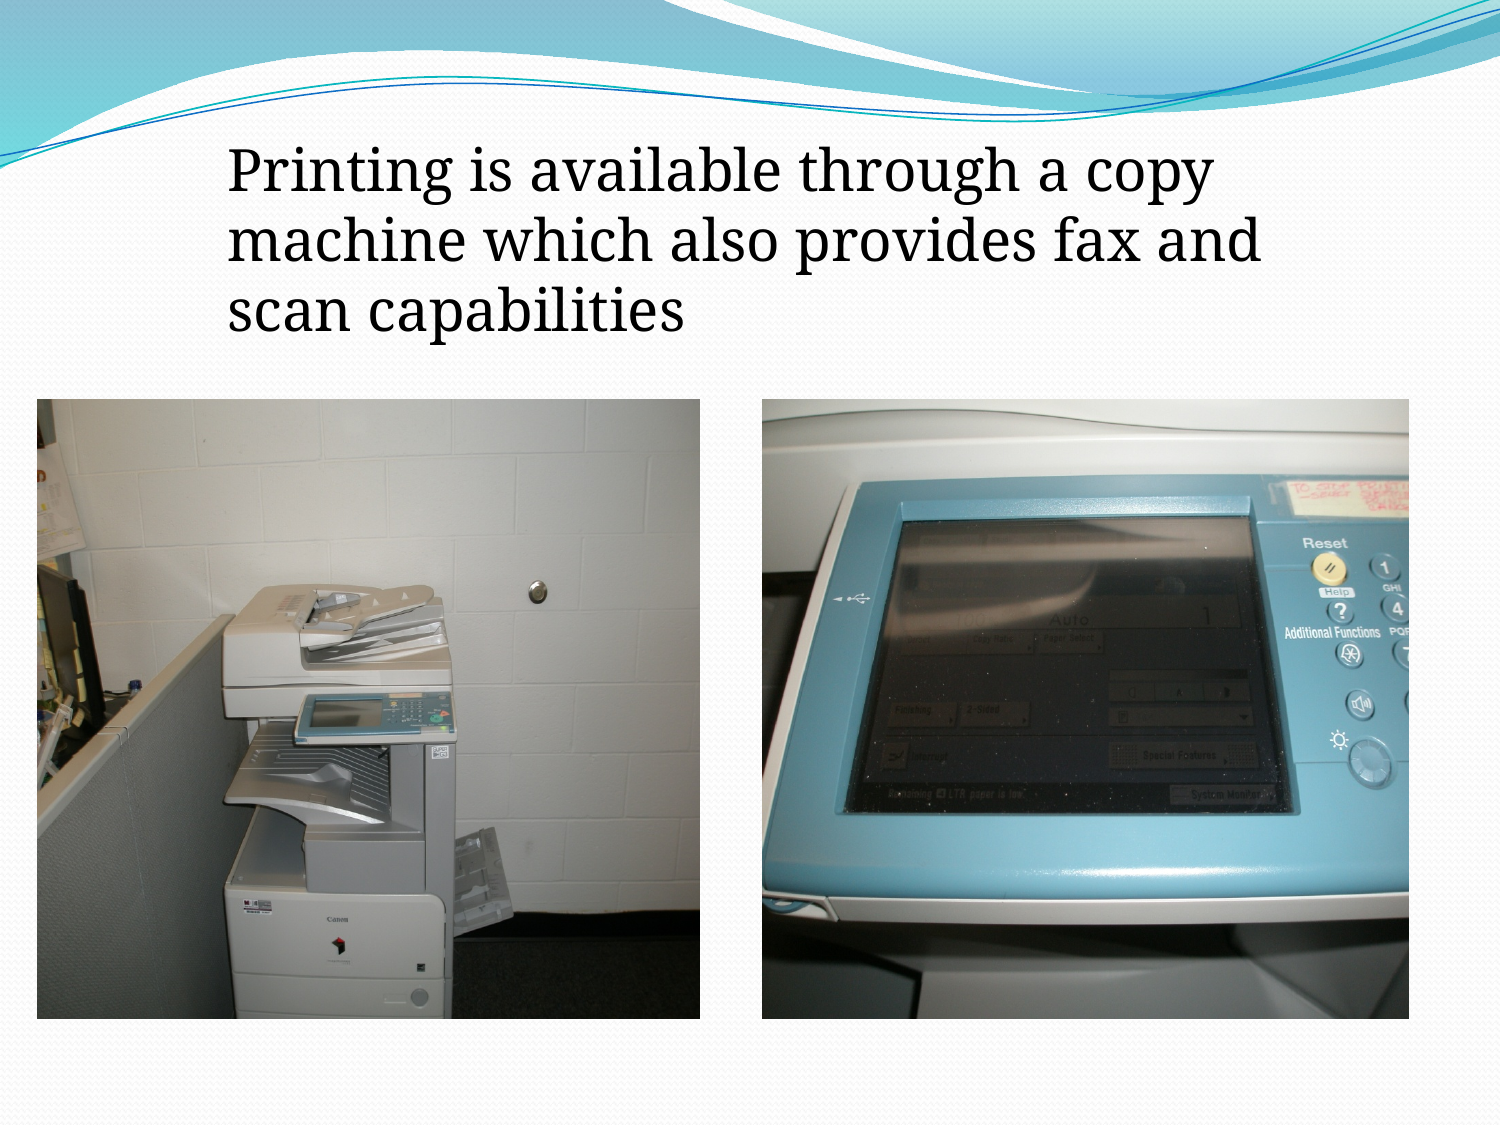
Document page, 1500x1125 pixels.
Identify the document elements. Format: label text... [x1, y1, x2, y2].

text_box Printing is available through a copy machine which also provides fax and scan capabilities [212, 125, 1313, 350]
picture [762, 399, 1409, 1019]
picture [37, 399, 701, 1019]
